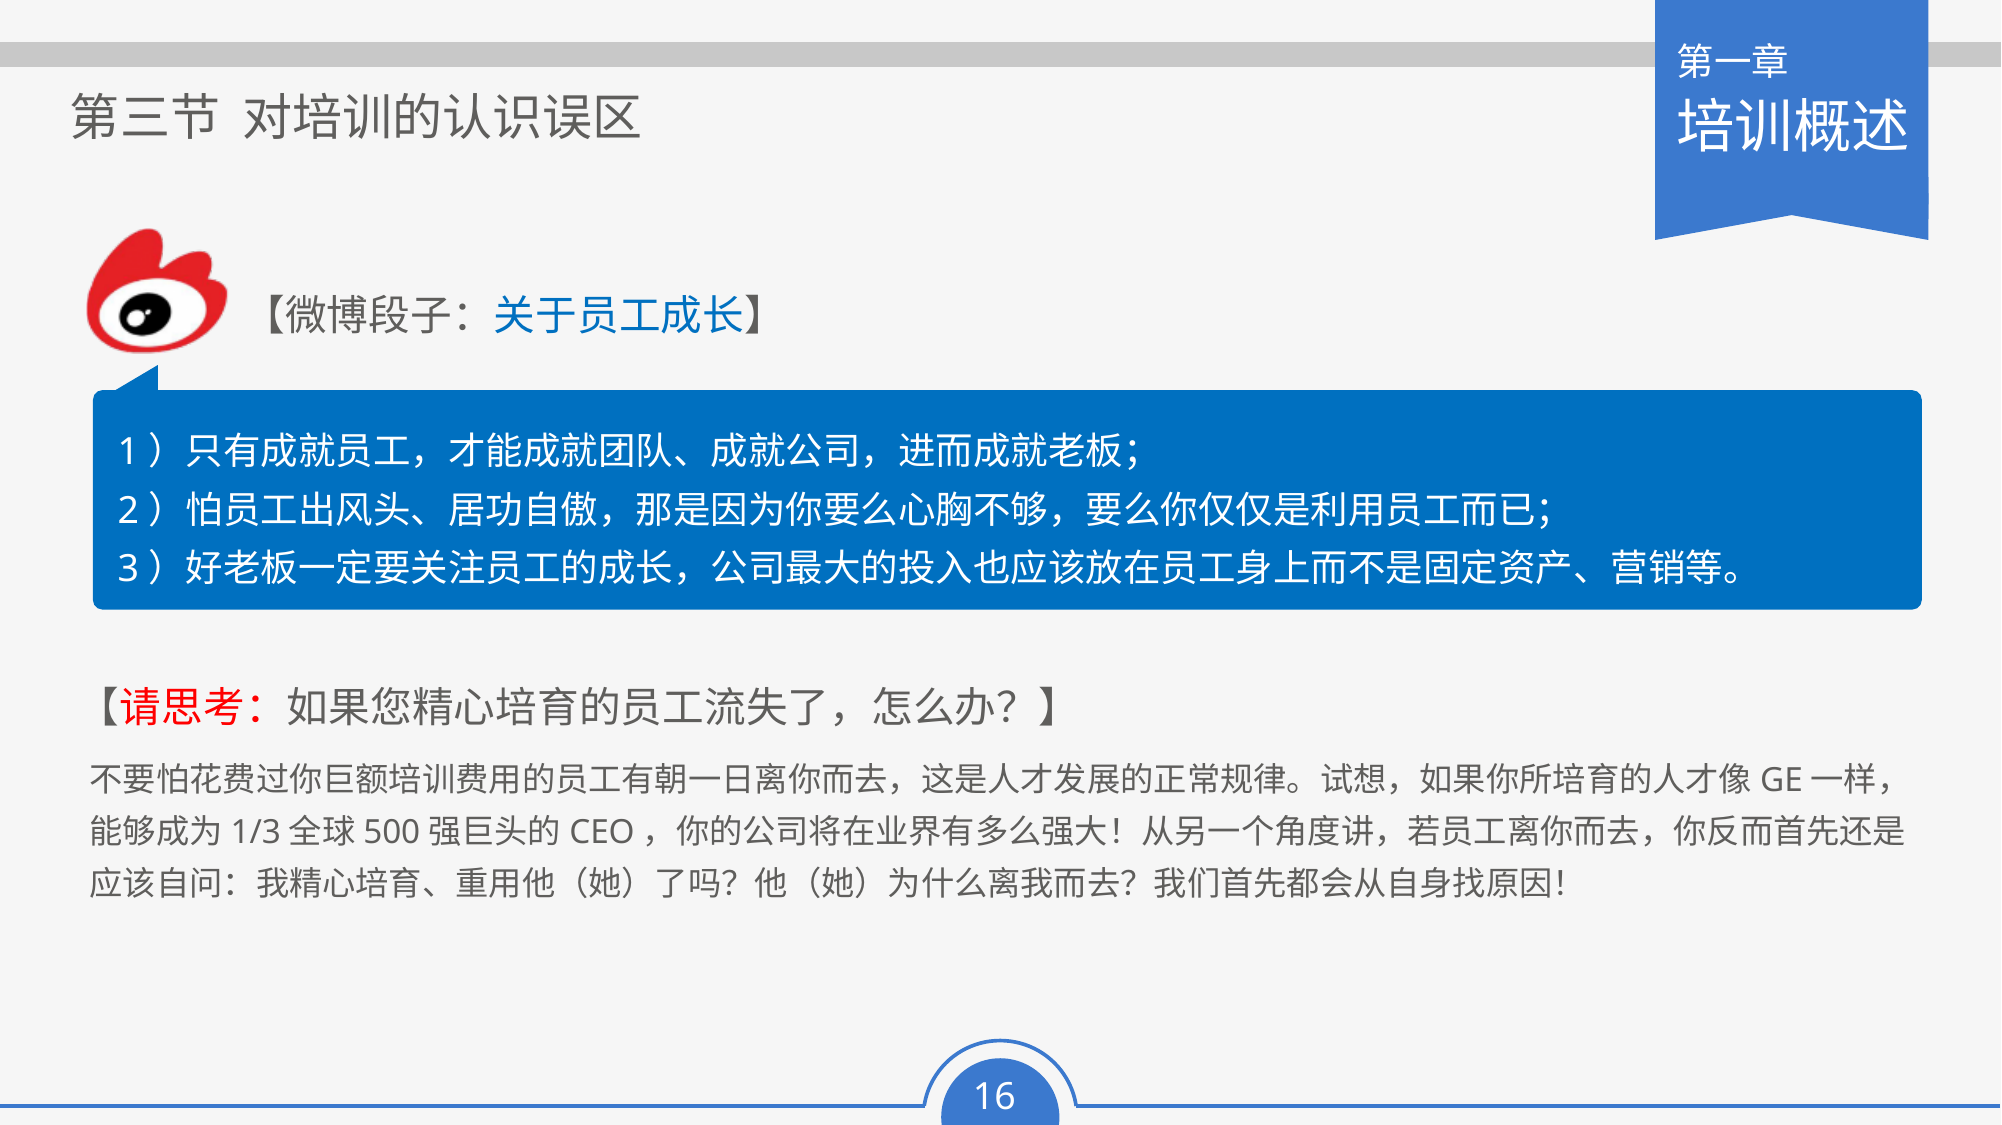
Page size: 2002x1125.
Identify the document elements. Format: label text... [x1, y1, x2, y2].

text_box 不要怕花费过你巨额培训费用的员工有朝一日离你而去，这是人才发展的正常规律。试想，如果你所培育的人才像GE一样，能够成为1/3全球500强巨头的CEO，你的公司将在业界有多么强大！从另一个角度讲，若员工离你而去，你反而首先还是应该自问：我精心培育、重用他（她）了吗？他（她）为什么离我而去？我们首先都会从自身找原因！ [74, 739, 1934, 910]
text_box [92, 364, 1923, 610]
text_box 【微博段子：关于员工成长】 [233, 266, 1009, 347]
picture [86, 227, 229, 354]
text_box 【请思考：如果您精心培育的员工流失了，怎么办？】 [63, 658, 1616, 739]
